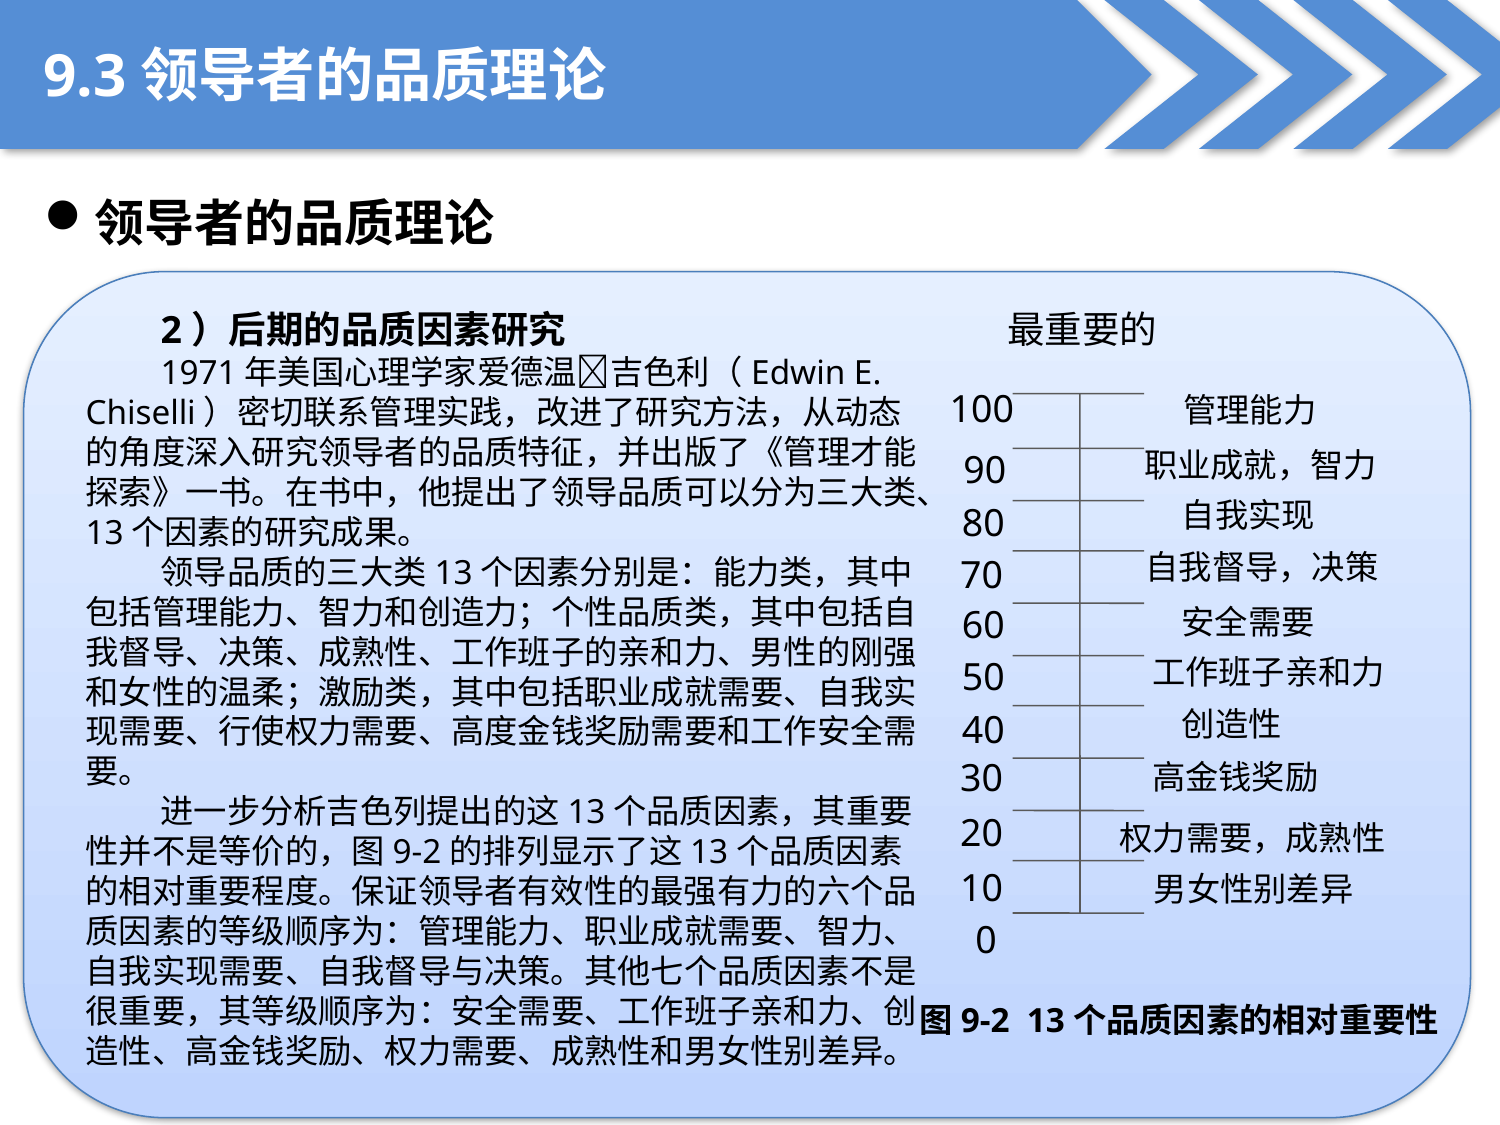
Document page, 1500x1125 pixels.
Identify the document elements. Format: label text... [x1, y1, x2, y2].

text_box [23, 271, 1471, 1118]
text_box 9.3领导者的品质理论 [28, 30, 622, 116]
text_box 领导者的品质理论 [29, 184, 703, 260]
